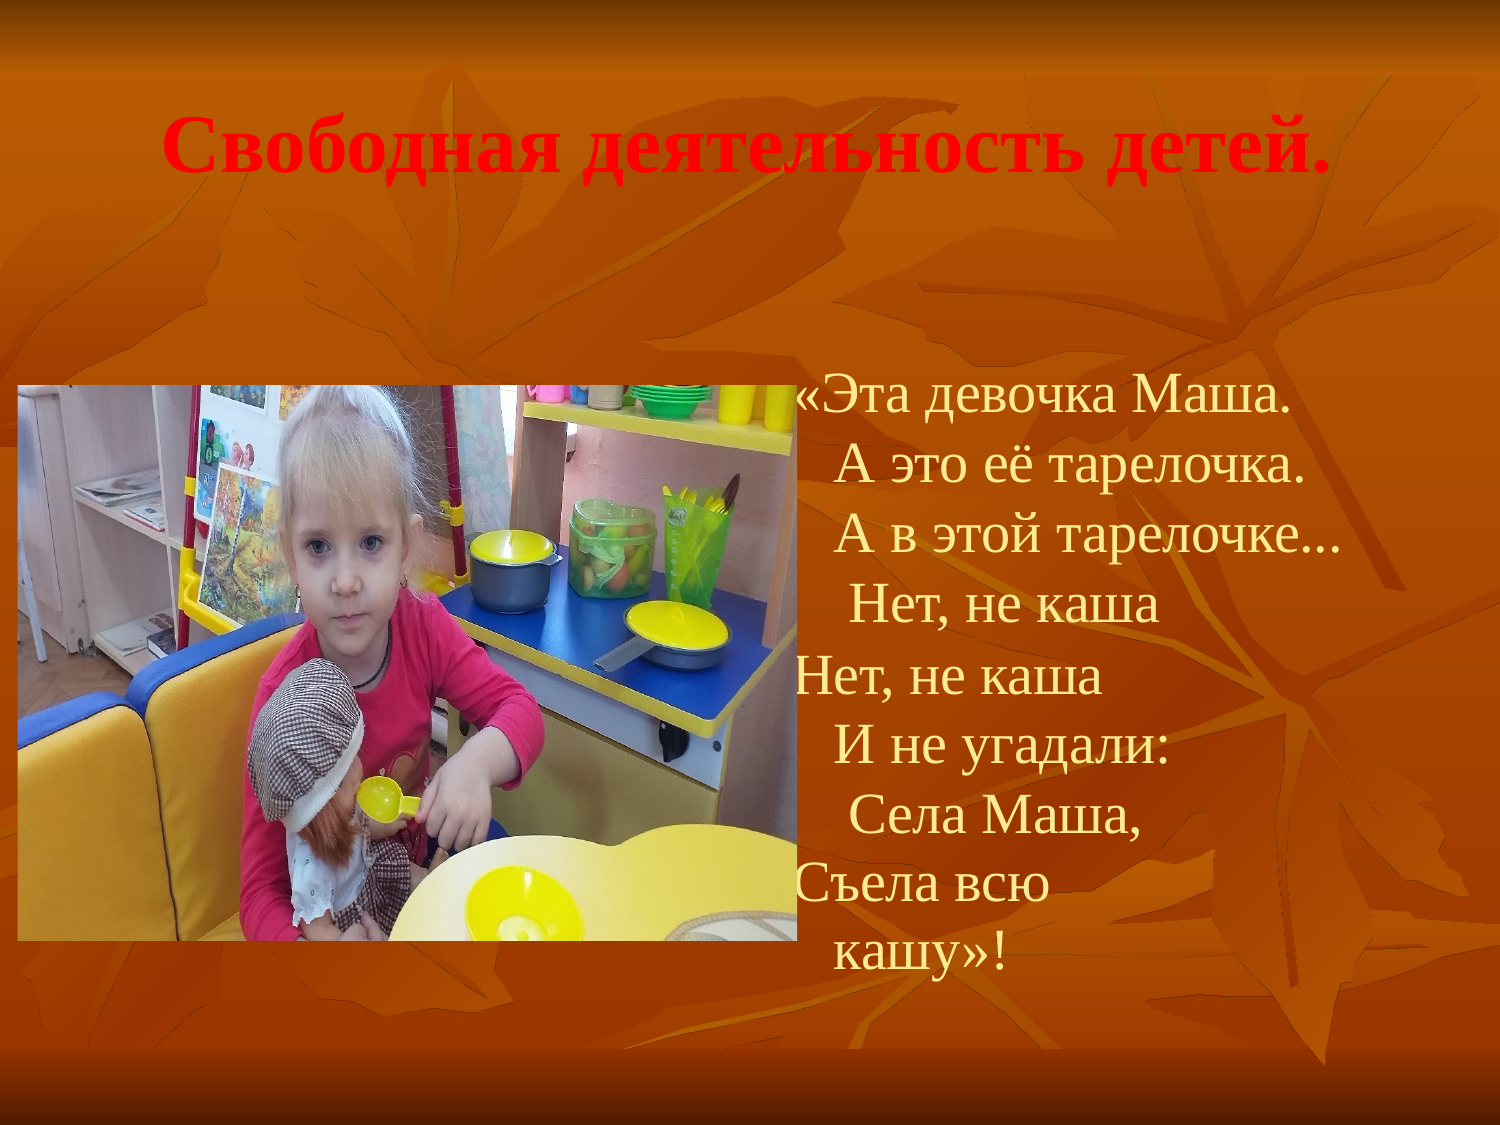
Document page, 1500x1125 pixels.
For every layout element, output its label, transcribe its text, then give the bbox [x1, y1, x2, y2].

text_box [17, 385, 798, 941]
picture [0, 0, 1500, 1125]
text_box «Эта девочка Маша. А это её тарелочка. А в этой тарелочке... Нет, не каша Нет, не каша И не угадали: Села Маша, Съела всю кашу»! [790, 352, 1351, 981]
title Свободная деятельность детей. [158, 87, 1341, 278]
